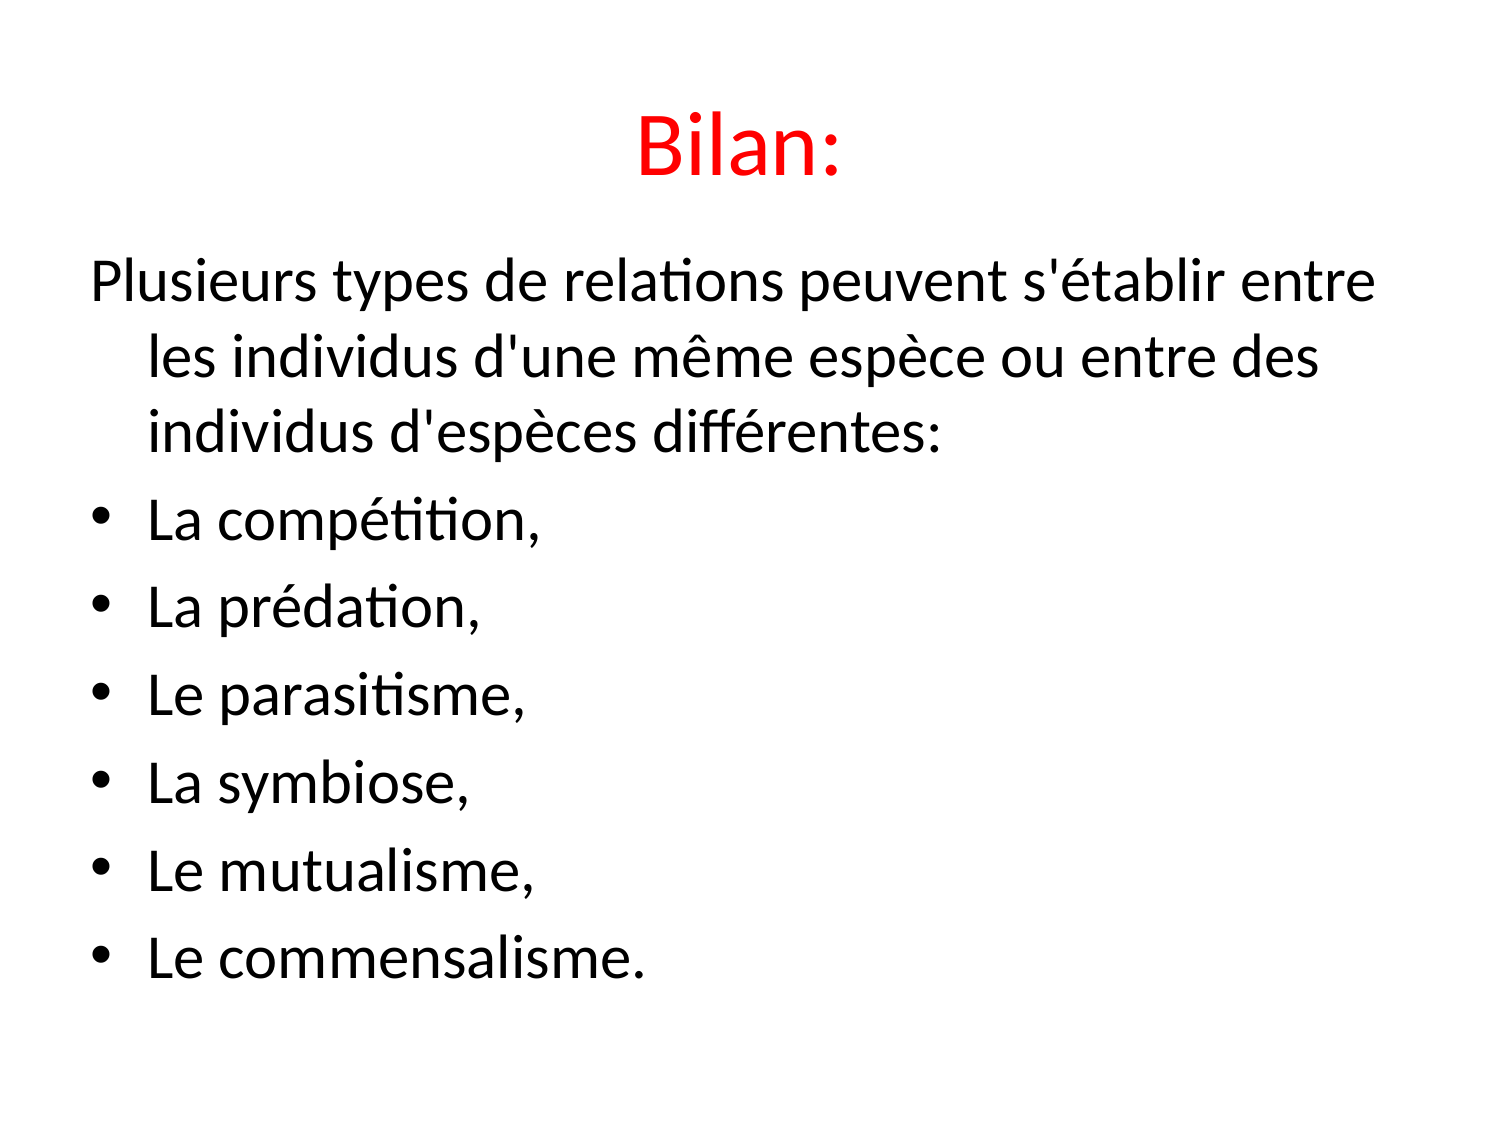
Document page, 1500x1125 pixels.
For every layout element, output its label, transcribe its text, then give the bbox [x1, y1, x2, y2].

list Plusieurs types de relations peuvent s'établir entre les individus d'une même espèce ou entre des individus d'espèces différentes: La compétition, La prédation, Le parasitisme, La symbiose, Le mutualisme, Le commensalisme. [75, 231, 1425, 1005]
title Bilan: [75, 45, 1425, 231]
